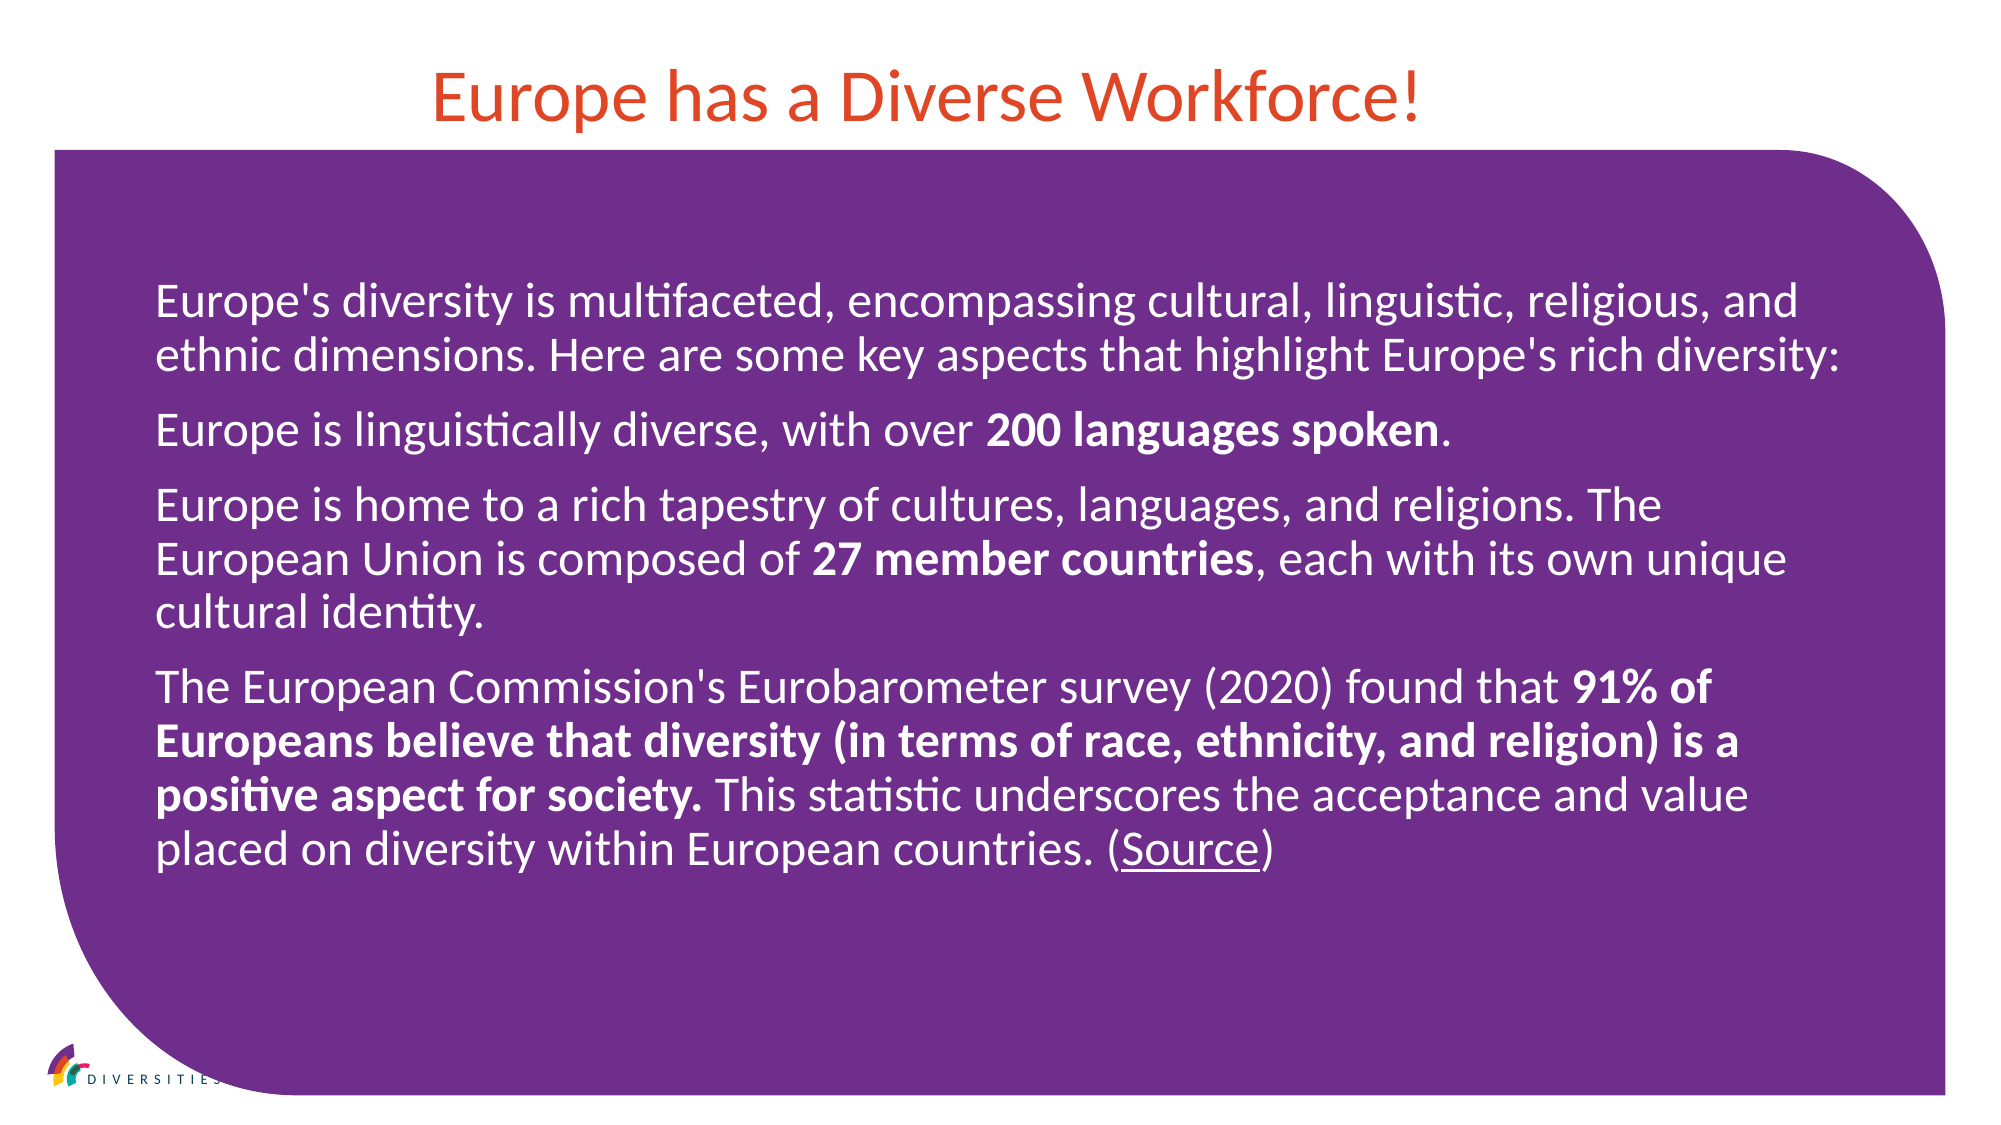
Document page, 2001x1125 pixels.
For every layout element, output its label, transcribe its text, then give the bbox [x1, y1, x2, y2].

list Europe's diversity is multifaceted, encompassing cultural, linguistic, religious, and ethnic dimensions. Here are some key aspects that highlight Europe's rich diversity: Europe is linguistically diverse, with over 200 languages spoken. Europe is home to a rich tapestry of cultures, languages, and religions. The European Union is composed of 27 member countries, each with its own unique cultural identity. The European Commission's Eurobarometer survey (2020) found that 91% of Europeans believe that diversity (in terms of race, ethnicity, and religion) is a positive aspect for society. This statistic underscores the acceptance and value placed on diversity within European countries. (Source) [140, 266, 1860, 832]
list Europe has a Diverse Workforce! [59, 49, 1798, 182]
